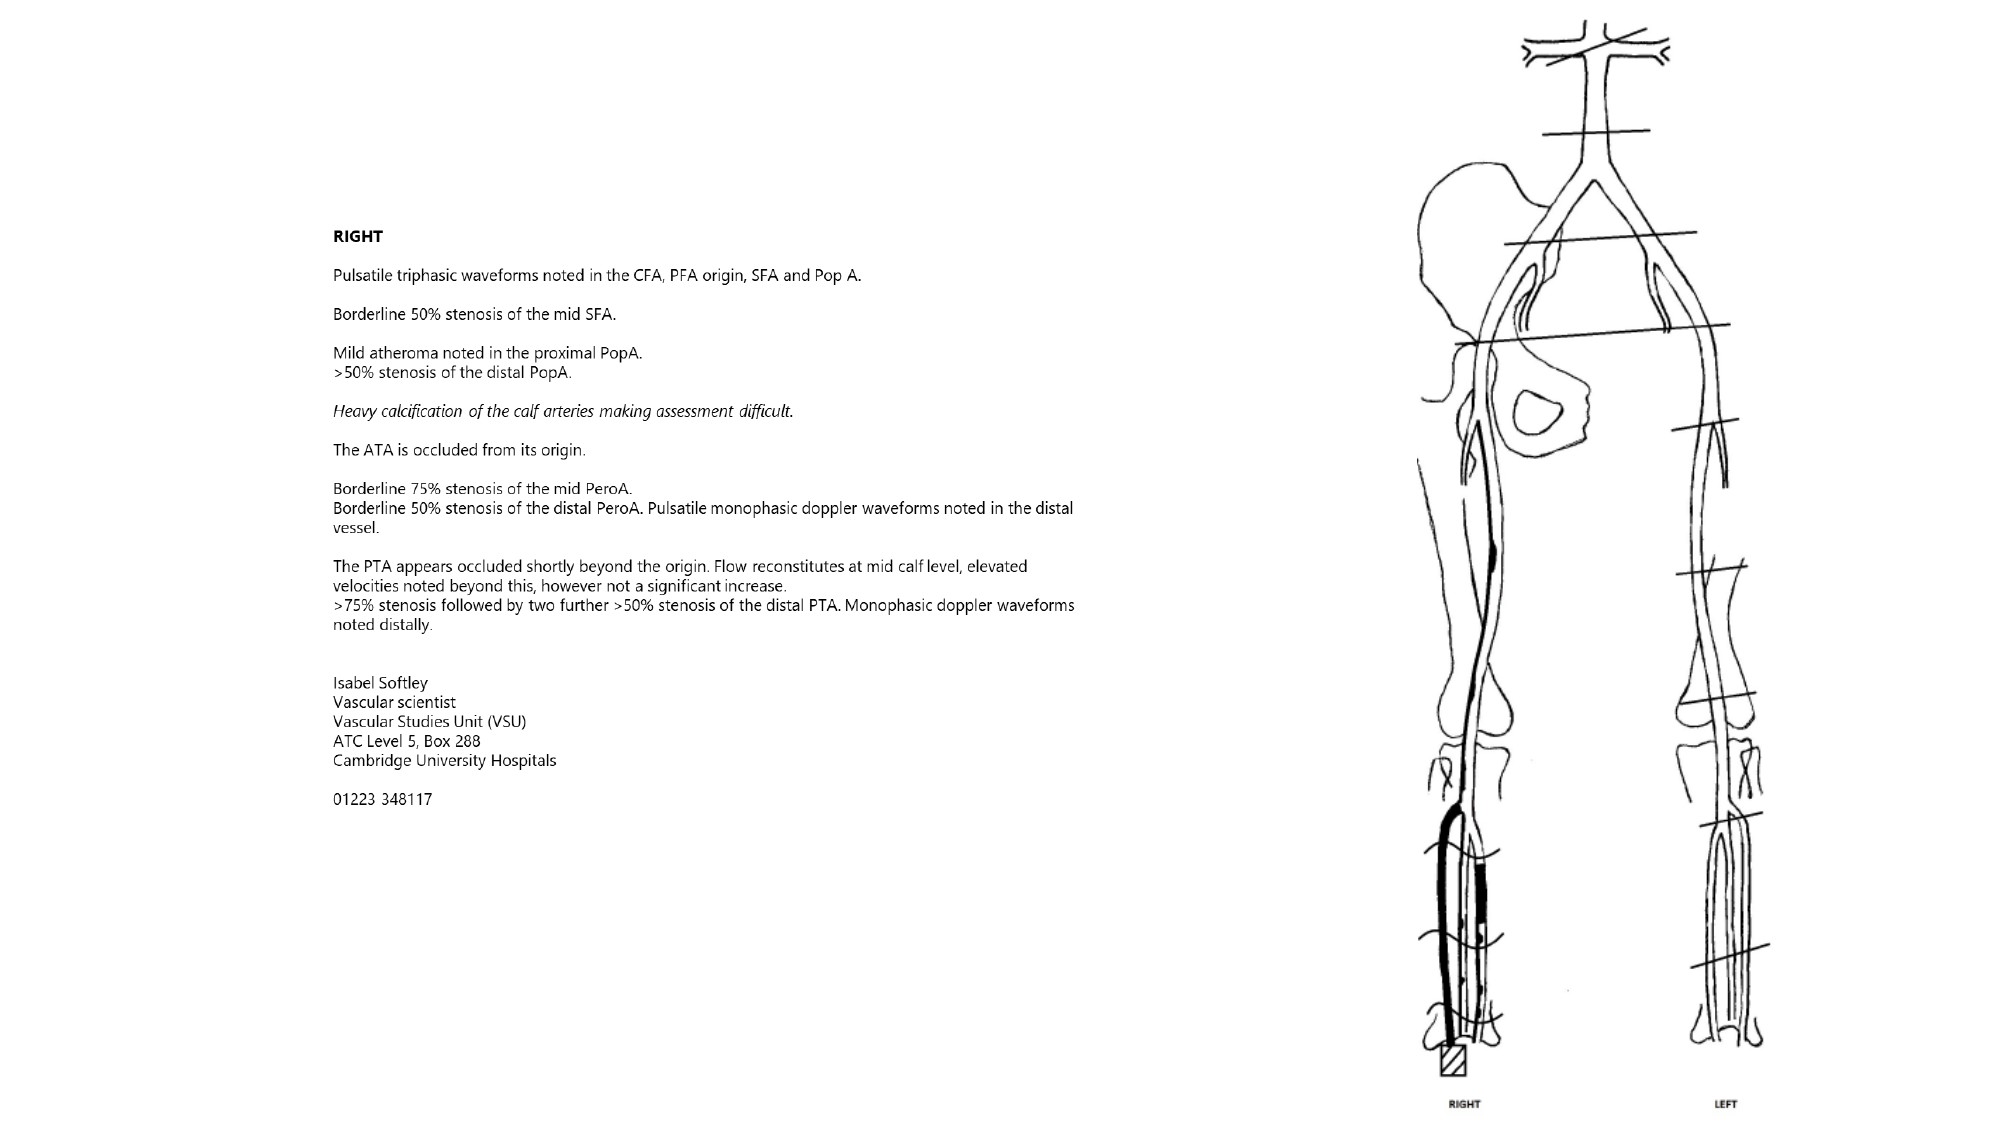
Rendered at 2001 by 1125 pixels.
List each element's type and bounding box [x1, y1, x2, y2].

picture [321, 220, 1097, 820]
picture [1417, 19, 1783, 1125]
